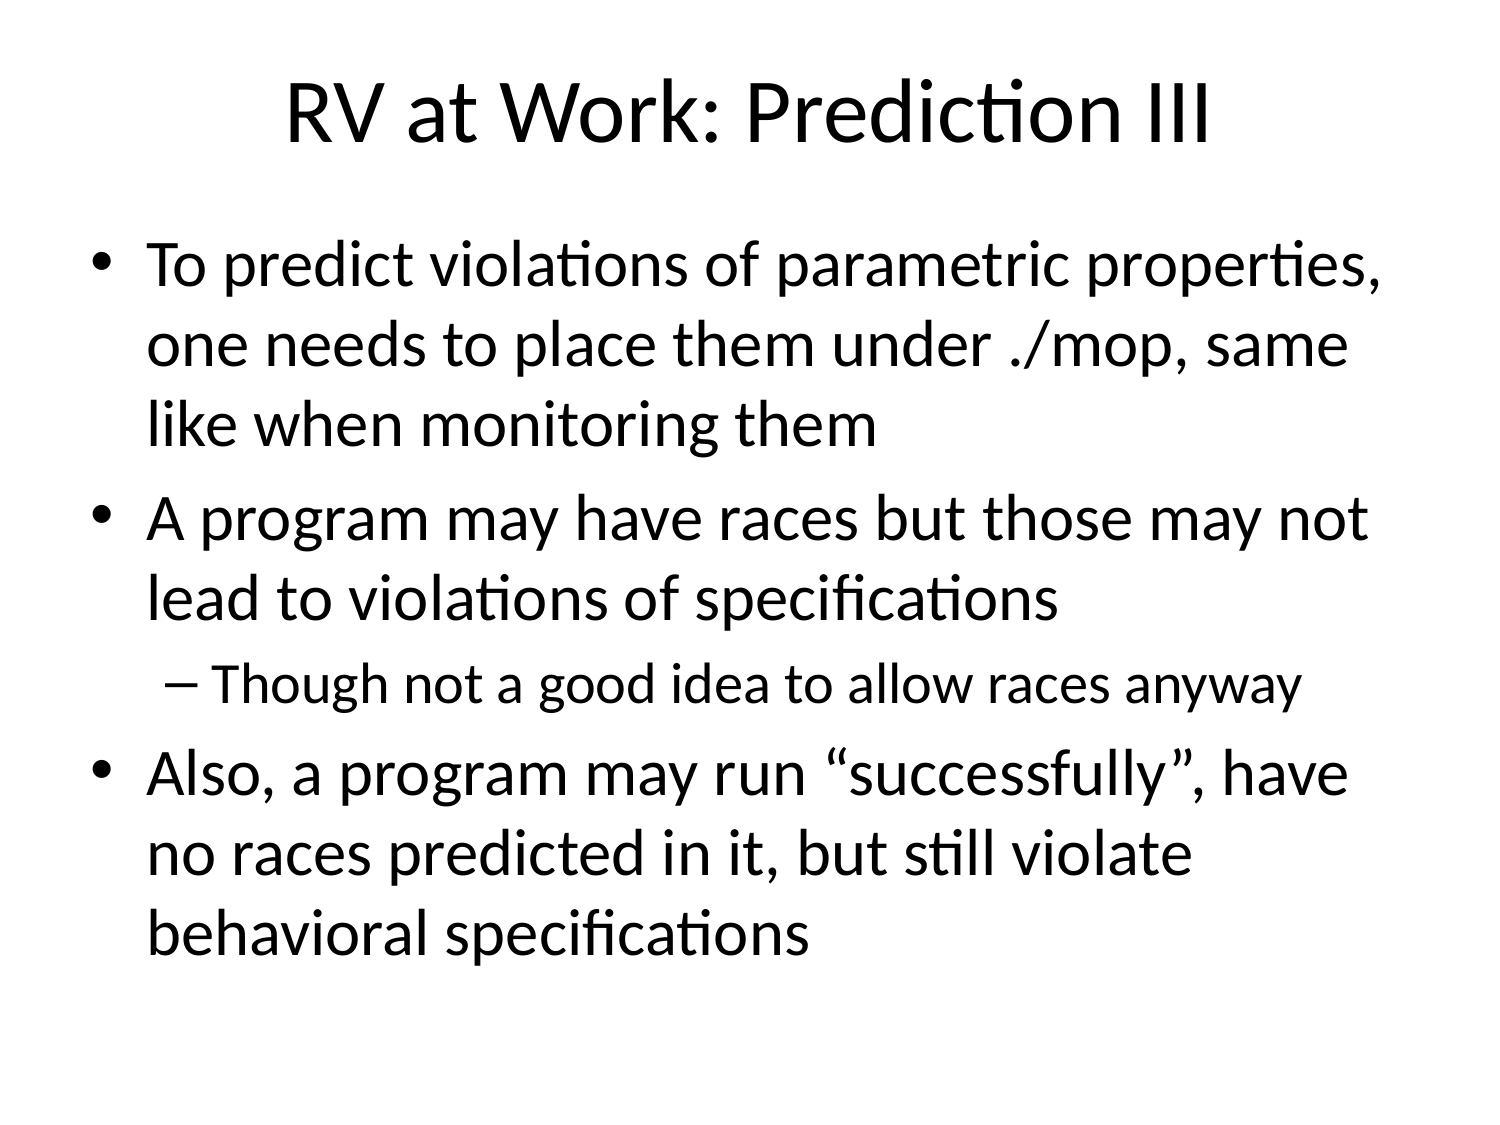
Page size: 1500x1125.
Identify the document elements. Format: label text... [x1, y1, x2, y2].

title RV at Work: Prediction III [75, 12, 1425, 200]
list To predict violations of parametric properties, one needs to place them under ./mop, same like when monitoring them A program may have races but those may not lead to violations of specifications Though not a good idea to allow races anyway Also, a program may run “successfully”, have no races predicted in it, but still violate behavioral specifications [75, 212, 1425, 1013]
